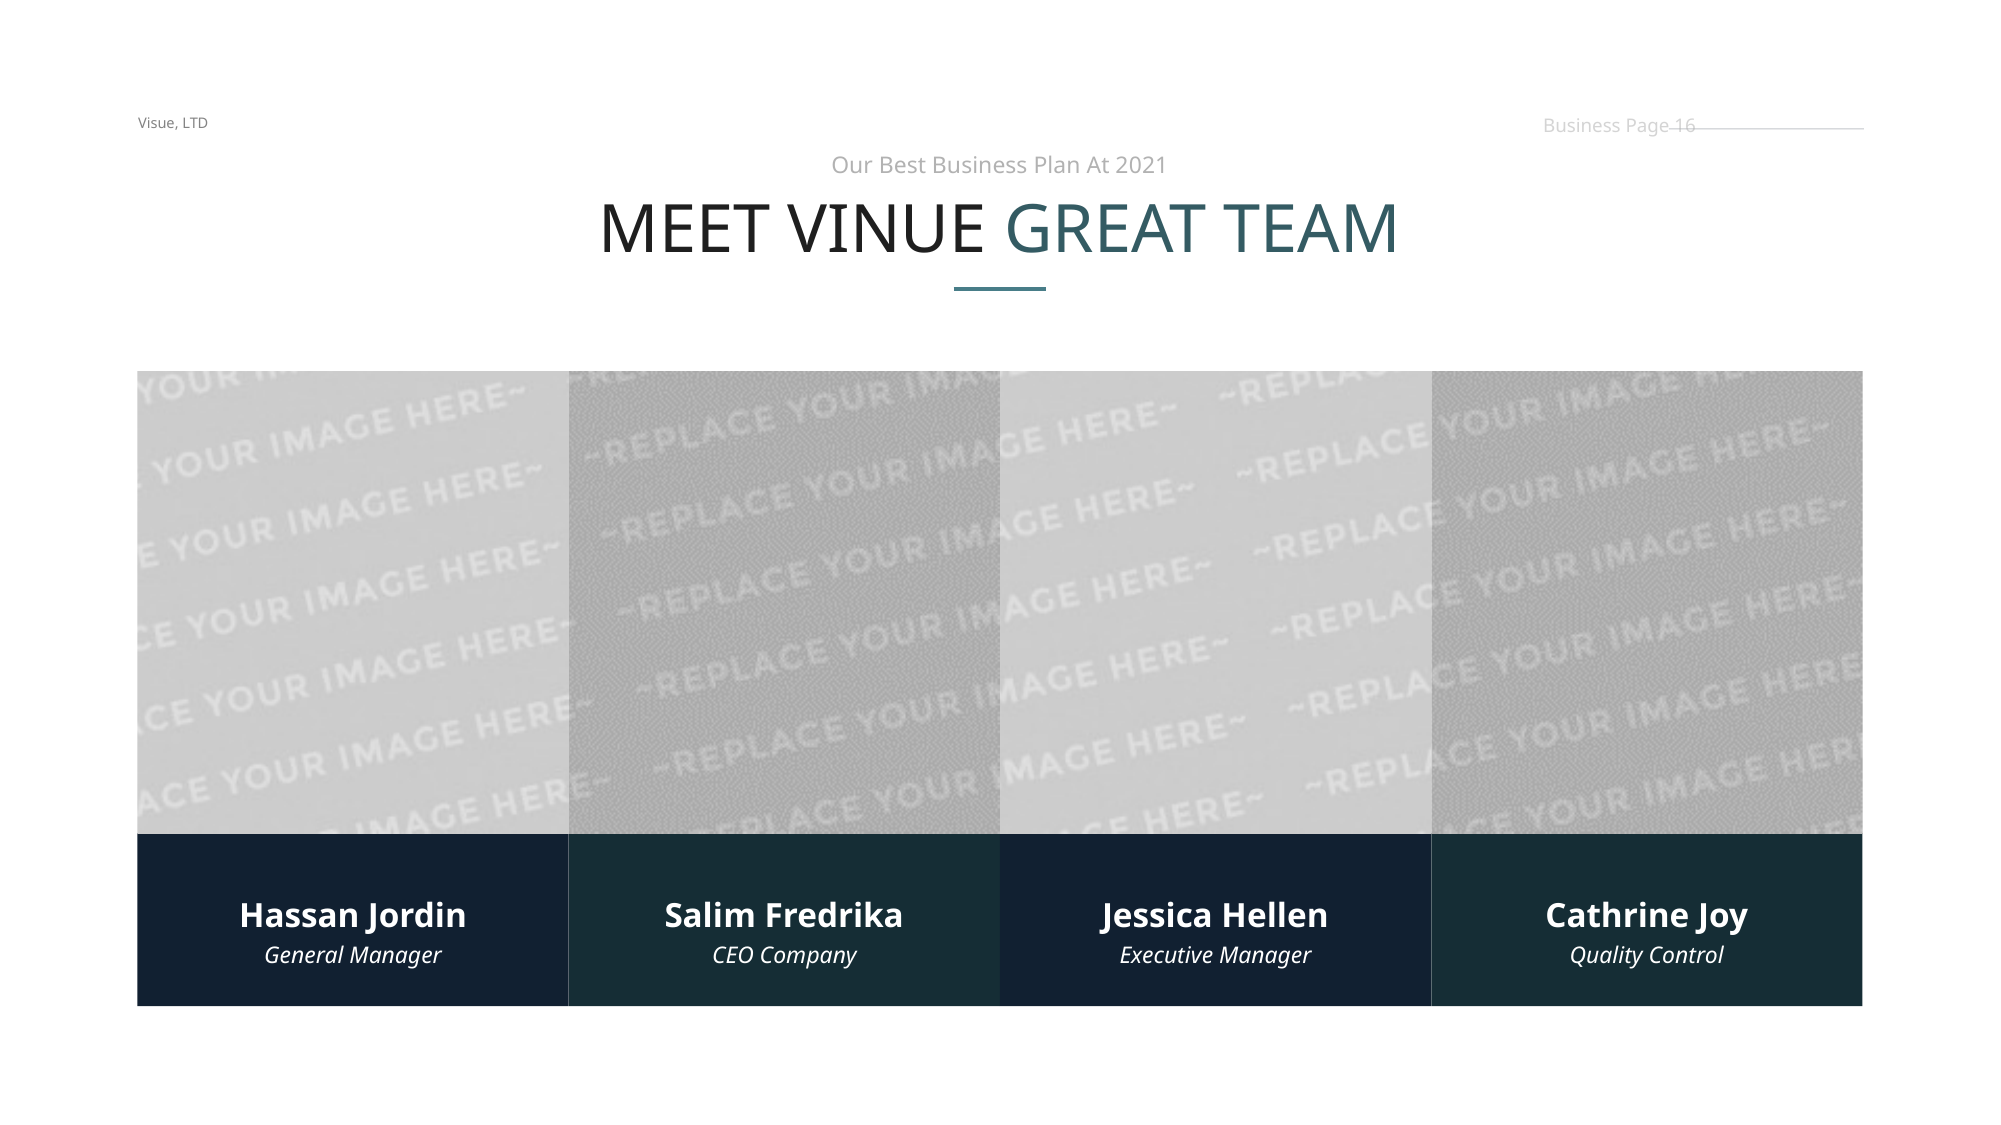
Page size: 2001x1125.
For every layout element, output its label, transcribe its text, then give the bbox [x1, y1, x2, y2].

text_box General Manager [168, 942, 538, 976]
text_box Executive Manager [1030, 942, 1401, 976]
text_box Hassan Jordin [168, 866, 538, 942]
text_box Visue, LTD [123, 106, 224, 139]
text_box [999, 834, 1430, 1007]
text_box [1430, 832, 1864, 1007]
text_box [136, 832, 568, 1007]
text_box Business Page 16 [1457, 106, 1711, 147]
text_box Cathrine Joy [1462, 866, 1832, 942]
picture [137, 371, 1863, 834]
text_box Salim Fredrika [599, 866, 969, 942]
text_box Our Best Business Plan At 2021 [816, 143, 1184, 186]
text_box [568, 834, 999, 1007]
text_box Jessica Hellen [1030, 866, 1401, 942]
text_box CEO Company [599, 942, 969, 976]
text_box Quality Control [1462, 942, 1832, 976]
text_box MEET VINUE GREAT TEAM [500, 178, 1500, 274]
